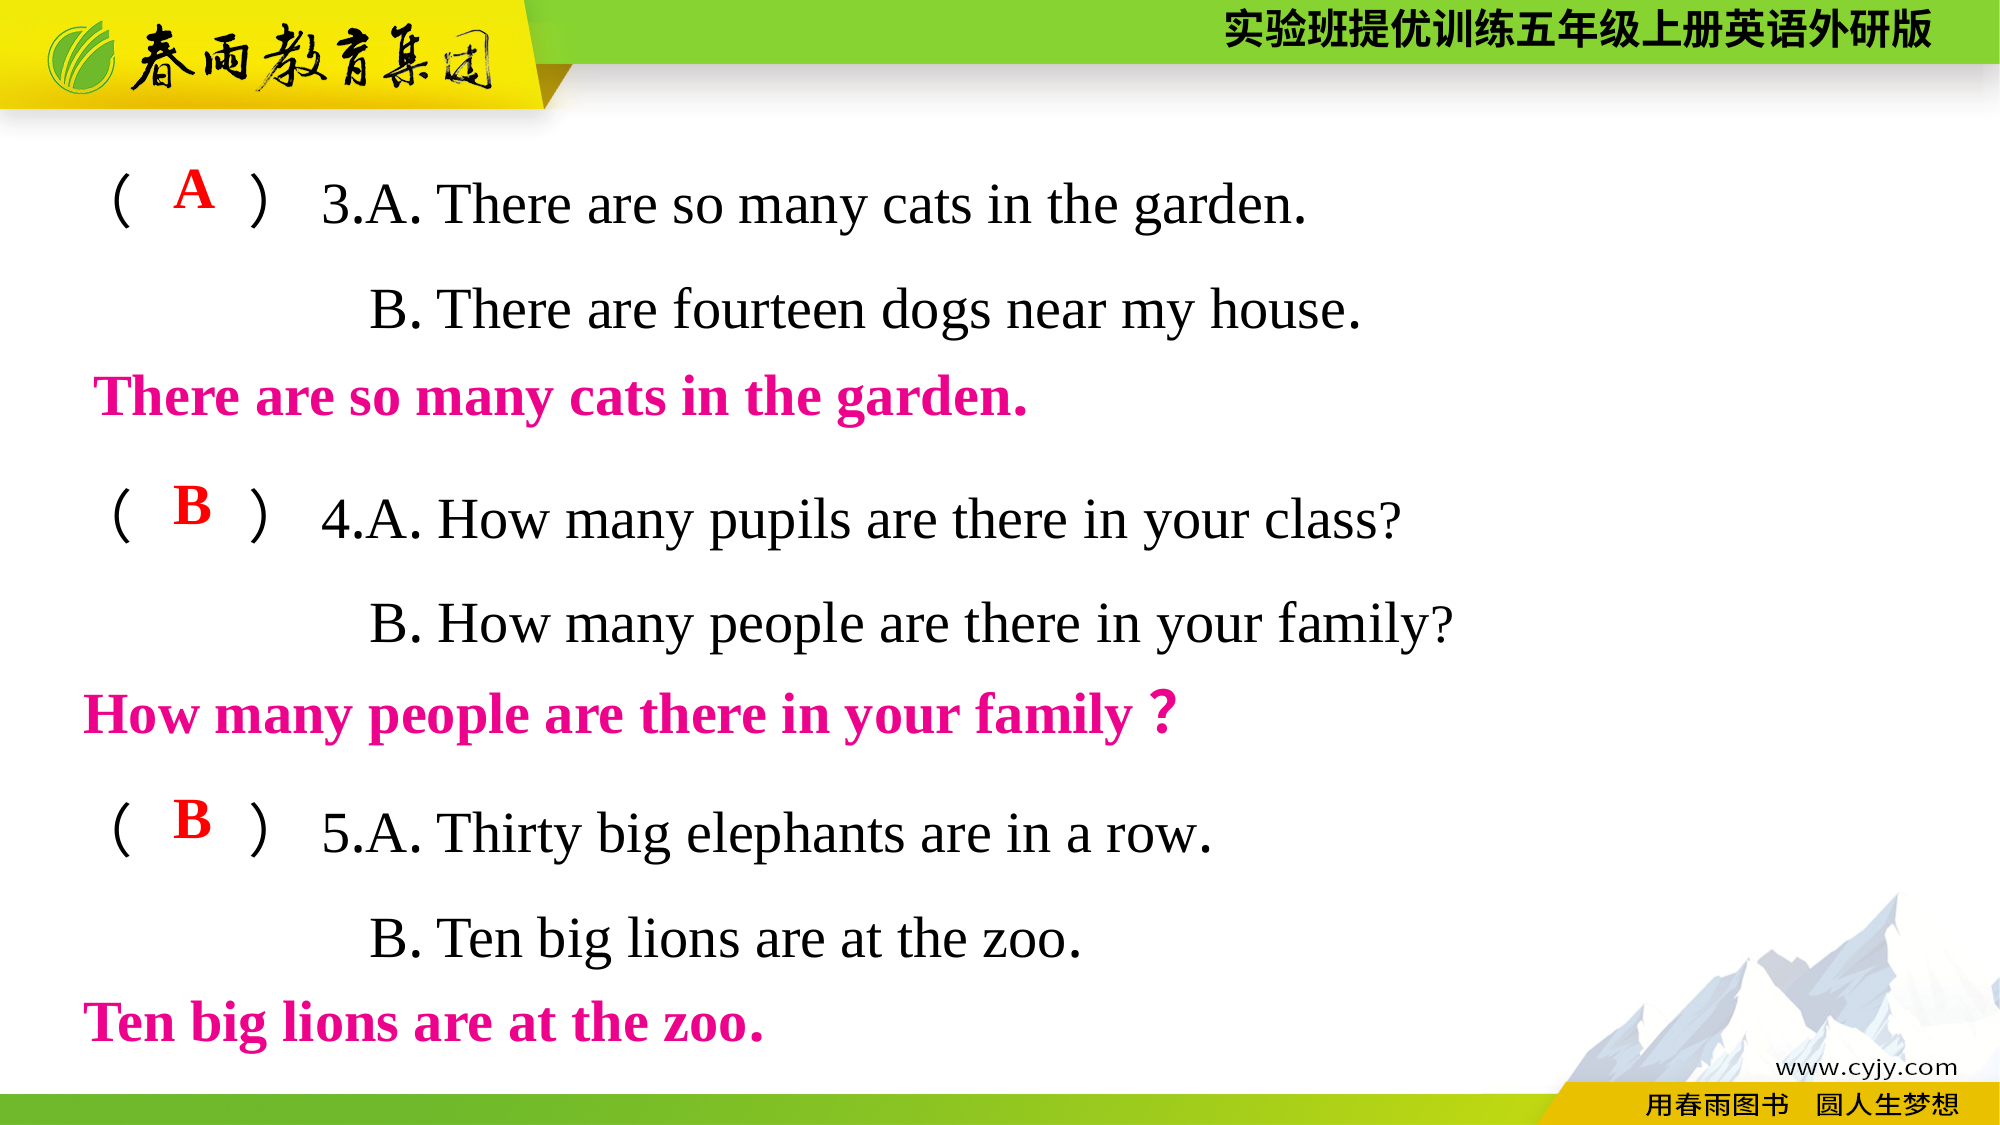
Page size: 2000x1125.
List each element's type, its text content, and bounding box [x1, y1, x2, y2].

text_box B [159, 458, 228, 544]
picture [0, 0, 2000, 1125]
list （ ）3.A. There are so many cats in the garden. B. There are fourteen dogs near my house. （ ）4.A. How many pupils are there in your class? B. How many people are there in your family? （ ）5.A. Thirty big elephants are in a row. B. Ten big lions are at the zoo. [59, 122, 1944, 986]
text_box A [158, 142, 231, 228]
text_box There are so many cats in the garden. [78, 314, 1044, 435]
text_box How many people are there in your family？ [69, 633, 1298, 754]
text_box Ten big lions are at the zoo. [69, 940, 780, 1061]
text_box B [158, 773, 228, 858]
